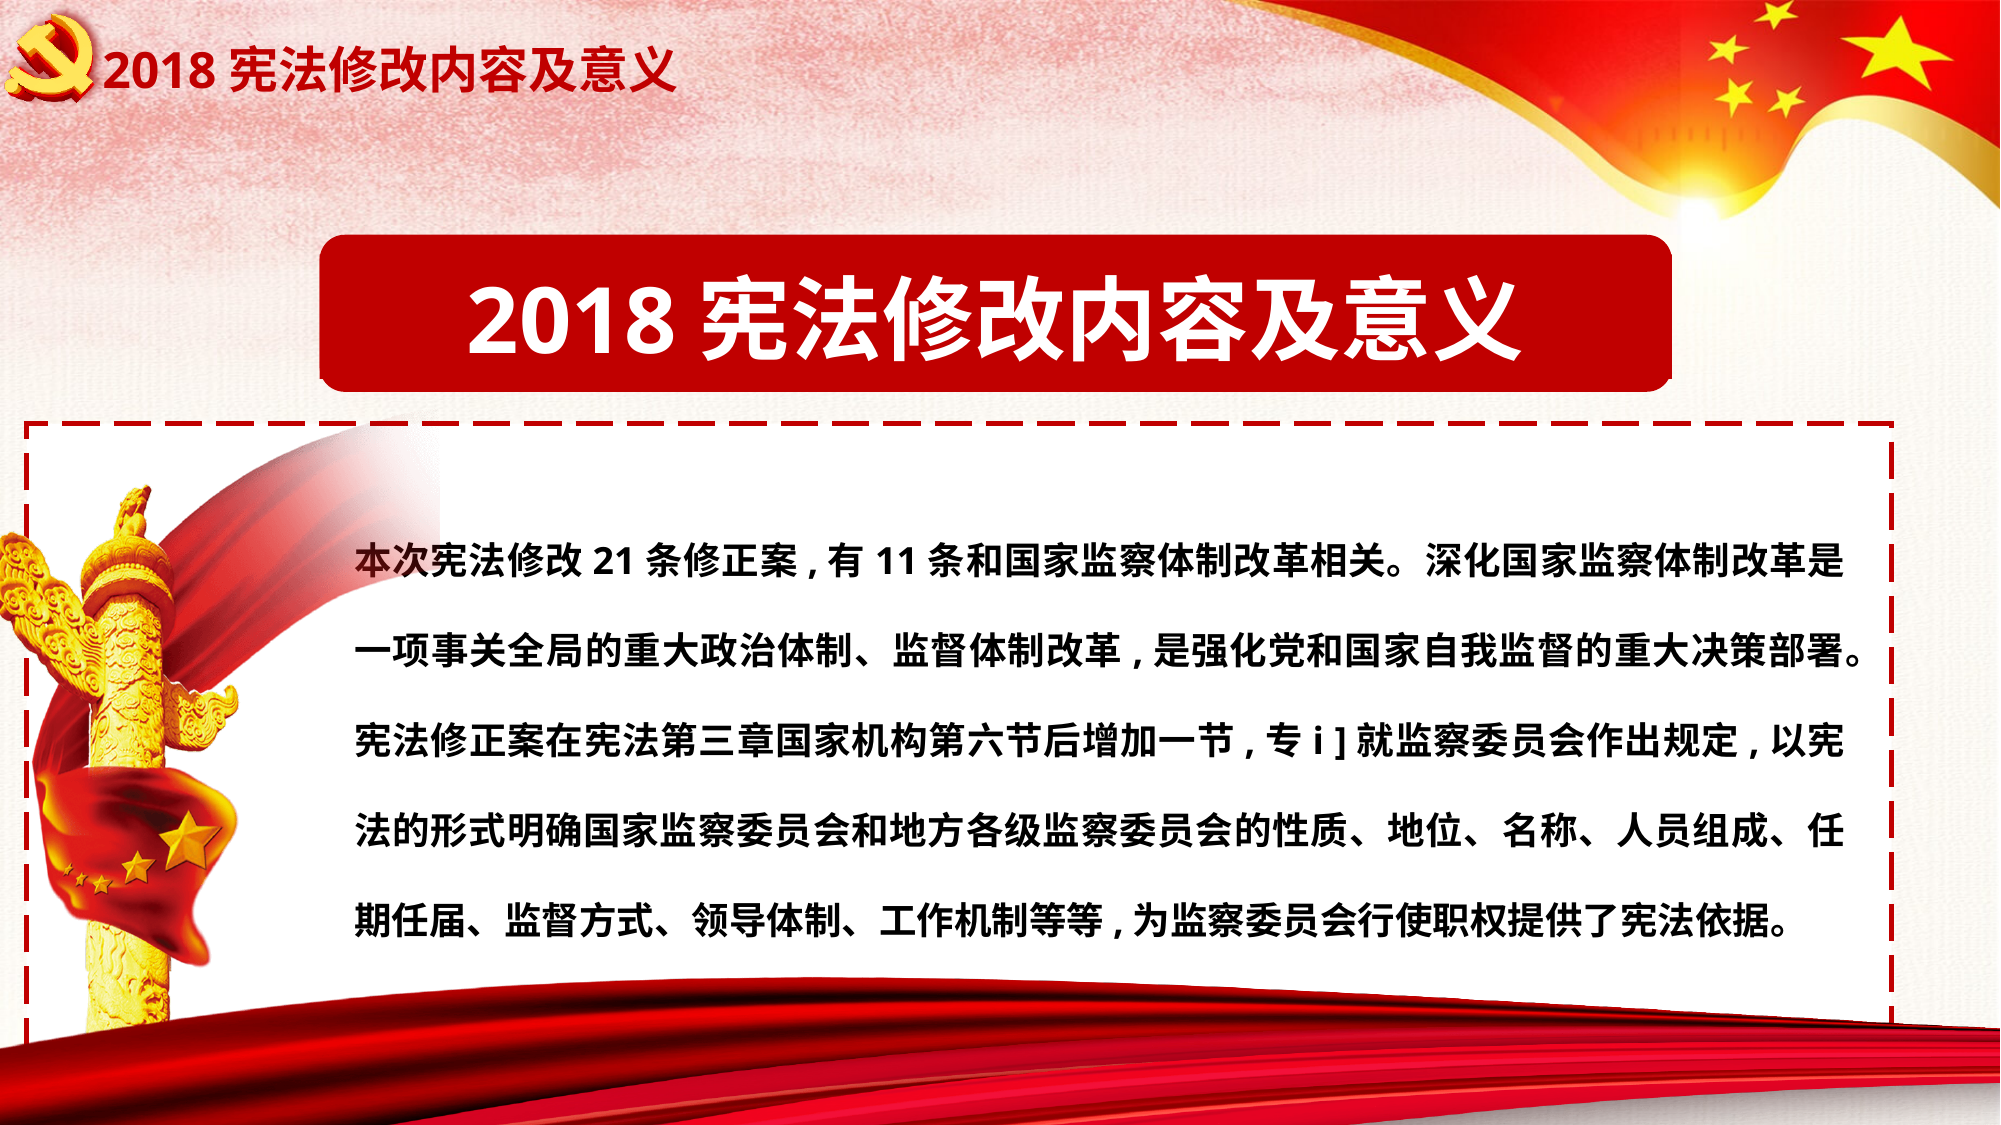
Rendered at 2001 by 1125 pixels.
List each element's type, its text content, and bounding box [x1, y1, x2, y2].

picture [0, 0, 2000, 1125]
text_box 本次宪法修改21条修正案,有11条和国家监察体制改革相关。深化国家监察体制改革是一项事关全局的重大政治体制、监督体制改革,是强化党和国家自我监督的重大决策部署。宪法修正案在宪法第三章国家机构第六节后增加一节,专i ]就监察委员会作出规定,以宪法的形式明确国家监察委员会和地方各级监察委员会的性质、地位、名称、人员组成、任期任届、监督方式、领导体制、工作机制等等,为监察委员会行使职权提供了宪法依据。 [725, 484, 1860, 950]
text_box 2018宪法修改内容及意义 [107, 31, 860, 107]
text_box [319, 234, 1672, 392]
text_box [725, 423, 1893, 976]
